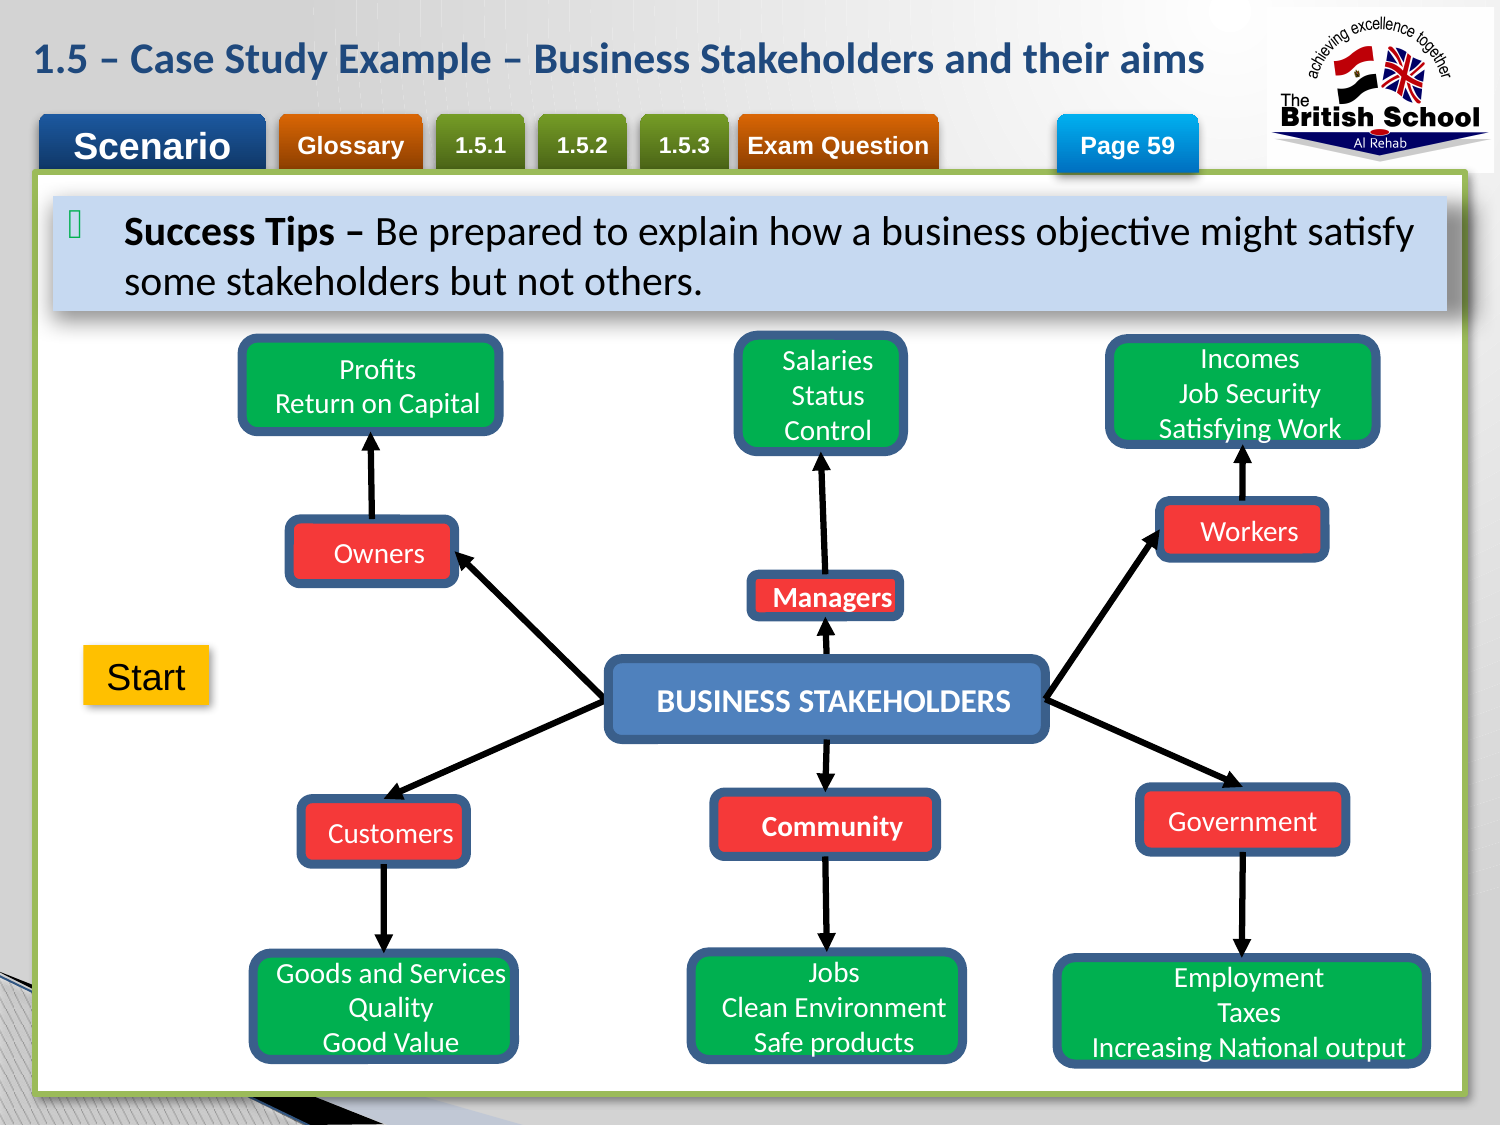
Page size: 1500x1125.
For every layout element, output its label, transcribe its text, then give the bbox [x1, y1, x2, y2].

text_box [288, 518, 612, 707]
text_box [300, 717, 605, 865]
text_box Page 59 [1057, 114, 1199, 173]
text_box Jobs Clean Environment Safe products [686, 947, 968, 1065]
picture [281, 1114, 303, 1125]
text_box Profits Return on Capital [237, 333, 504, 437]
text_box Salaries Status Control [733, 330, 909, 457]
title 1.5 – Case Study Example – Business Stakeholders and their aims [17, 7, 1270, 106]
picture [1267, 7, 1495, 173]
text_box Start [83, 645, 209, 705]
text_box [1045, 698, 1347, 853]
text_box Goods and Services Quality Good Value [248, 948, 520, 1065]
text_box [608, 574, 1039, 857]
text_box Incomes Job Security Satisfying Work [1105, 334, 1381, 449]
text_box Success Tips – Be prepared to explain how a business objective might satisfy some stakeholders but not others. [53, 196, 1447, 311]
text_box Employment Taxes Increasing National output [1052, 953, 1432, 1069]
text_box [820, 451, 826, 575]
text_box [1045, 500, 1326, 700]
